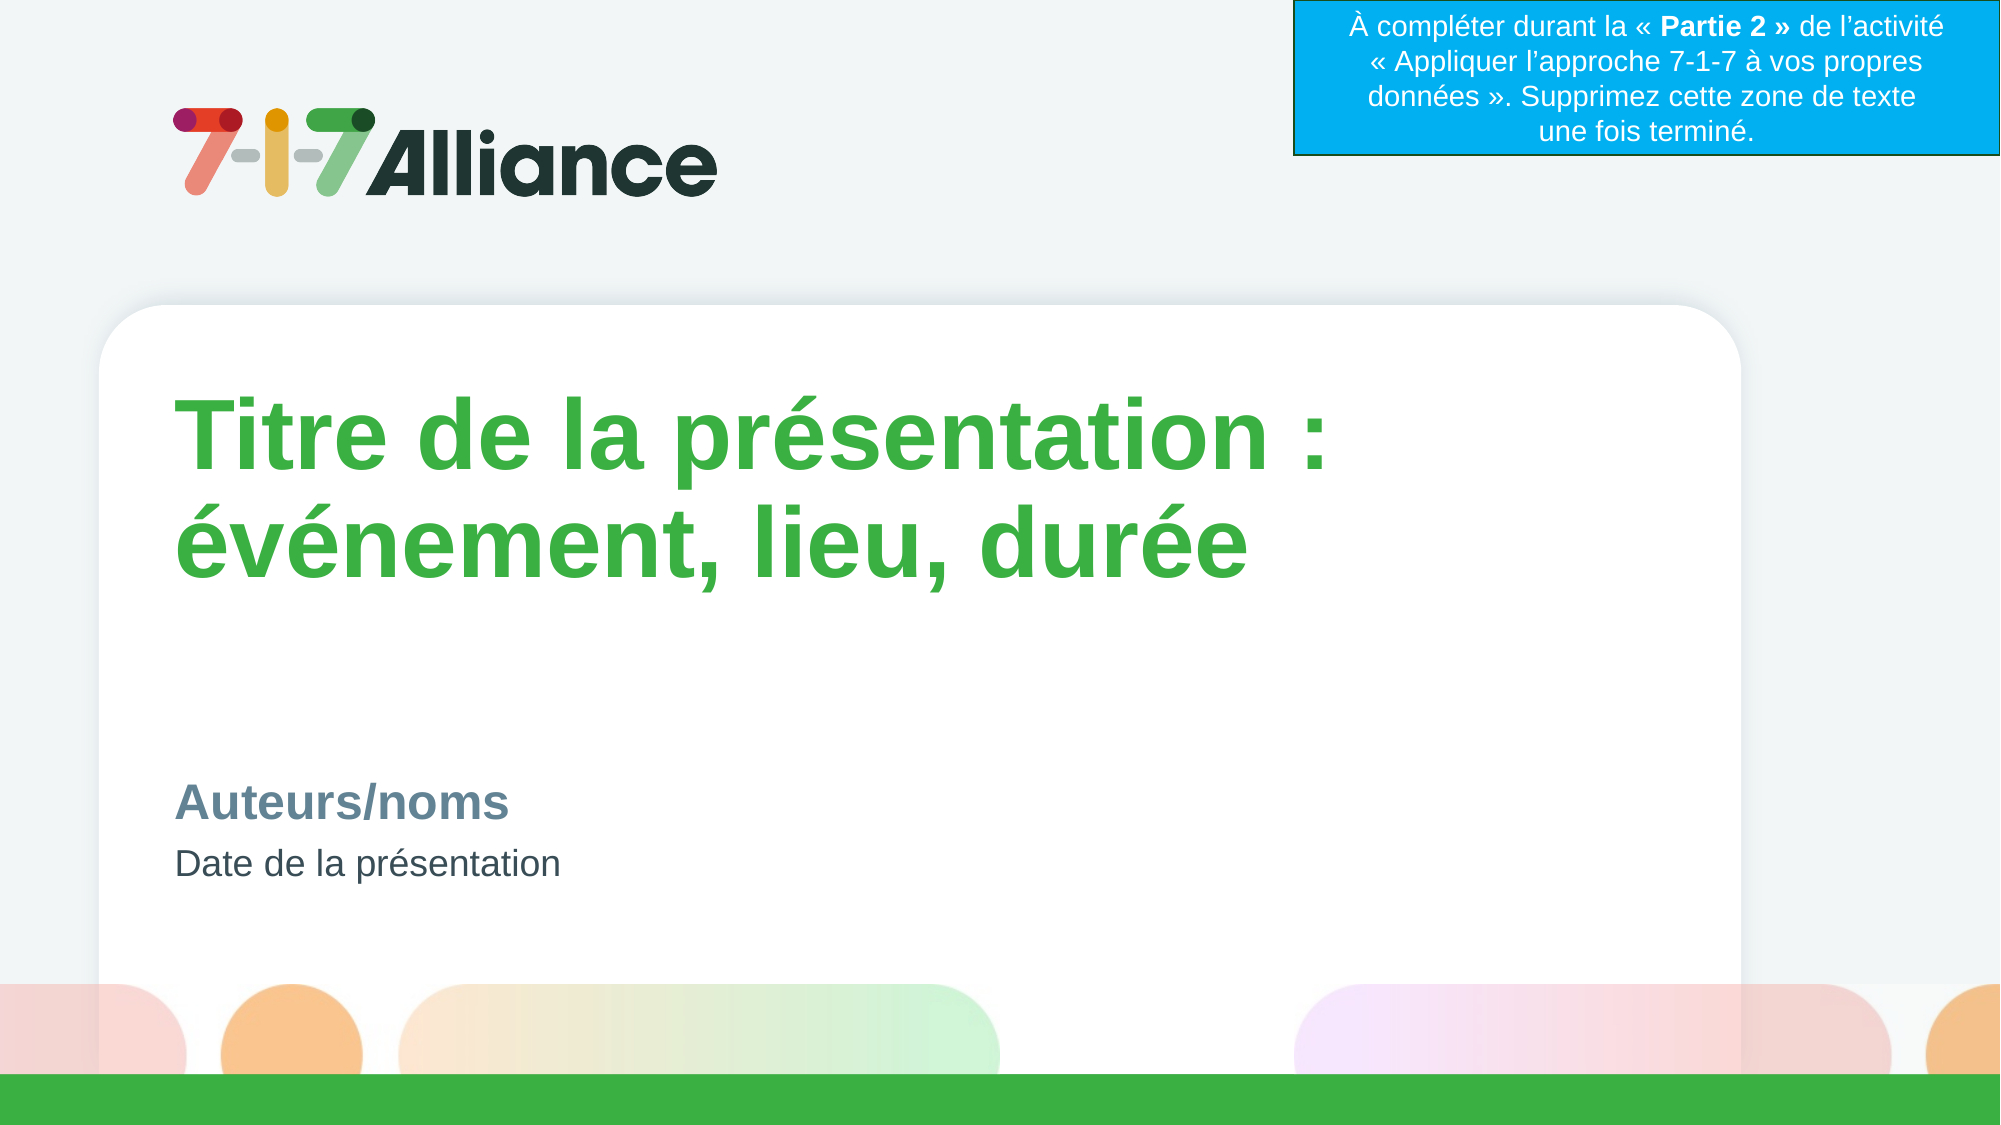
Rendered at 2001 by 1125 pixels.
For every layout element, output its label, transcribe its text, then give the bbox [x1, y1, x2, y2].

picture [173, 108, 717, 197]
text_box À compléter durant la « Partie 2 » de l’activité « Appliquer l’approche 7-1-7 à vos propres données ». Supprimez cette zone de texte une fois terminé. [1293, 0, 2000, 156]
list Titre de la présentation : événement, lieu, durée [174, 383, 1679, 693]
list Auteurs/noms [174, 741, 1660, 831]
list Date de la présentation [174, 844, 1675, 937]
